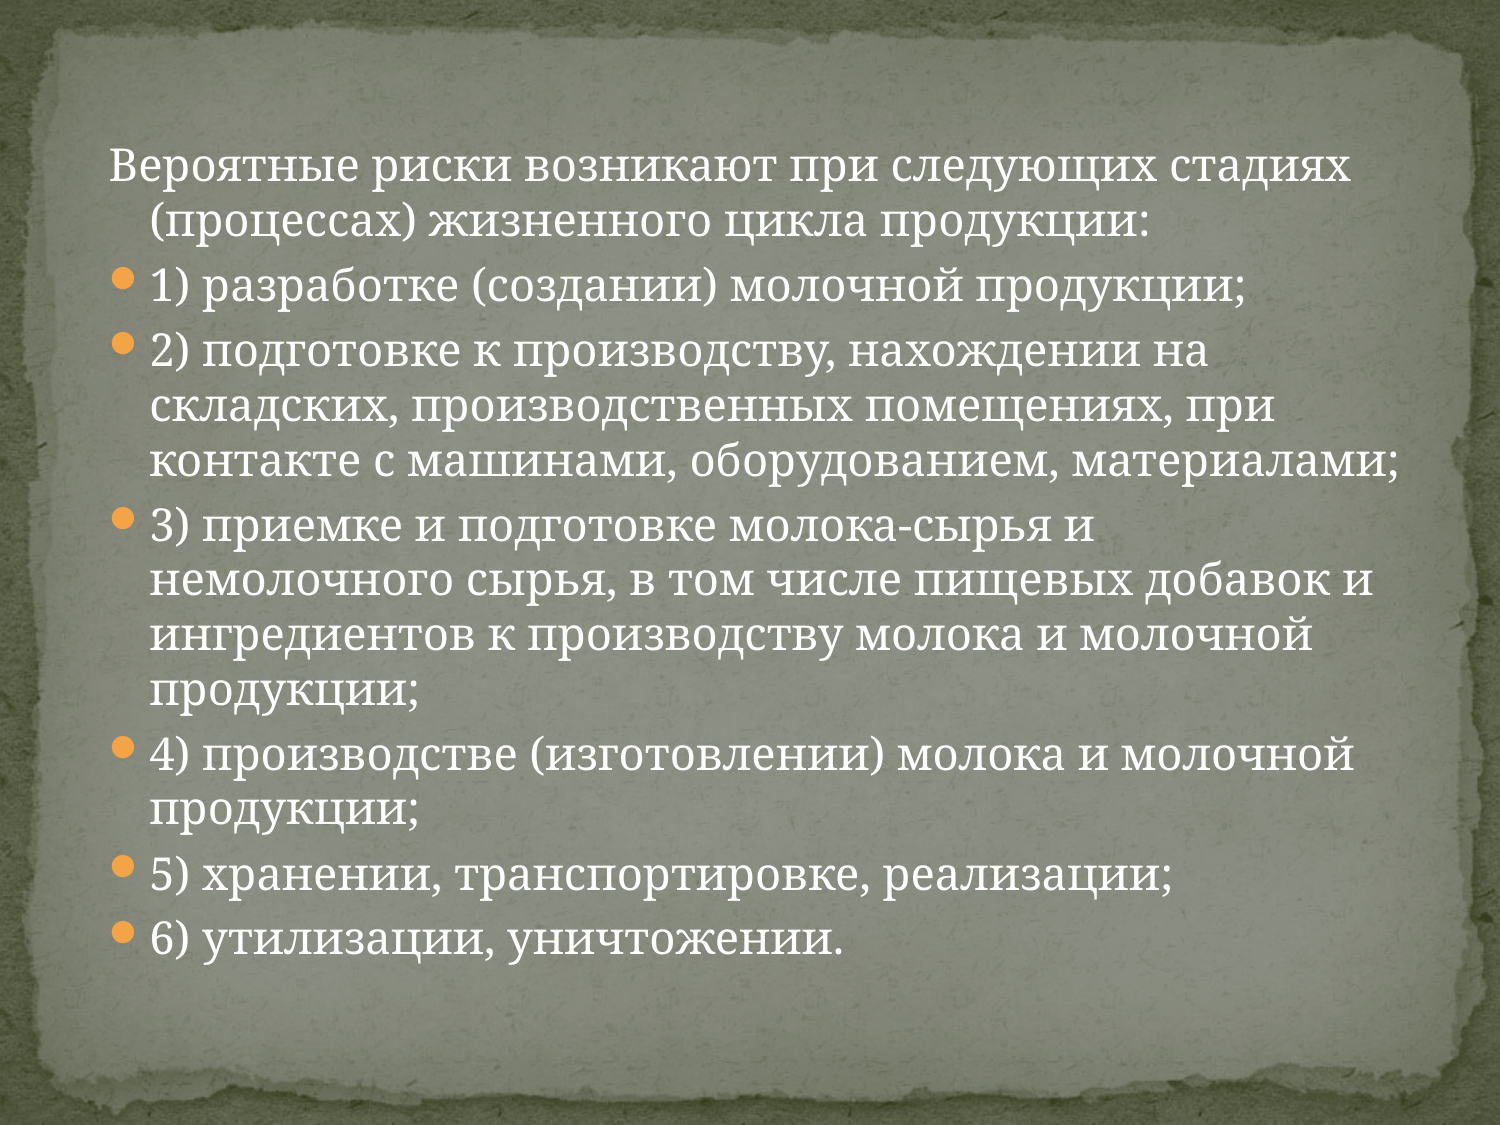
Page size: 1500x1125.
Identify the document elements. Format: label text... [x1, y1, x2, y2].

list Вероятные риски возникают при следующих стадиях (процессах) жизненного цикла продукции: 1) разработке (создании) молочной продукции; 2) подготовке к производству, нахождении на складских, производственных помещениях, при контакте с машинами, оборудованием, материалами; 3) приемке и подготовке молока-сырья и немолочного сырья, в том числе пищевых добавок и ингредиентов к производству молока и молочной продукции; 4) производстве (изготовлении) молока и молочной продукции; 5) хранении, транспортировке, реализации; 6) утилизации, уничтожении. [93, 128, 1425, 1000]
